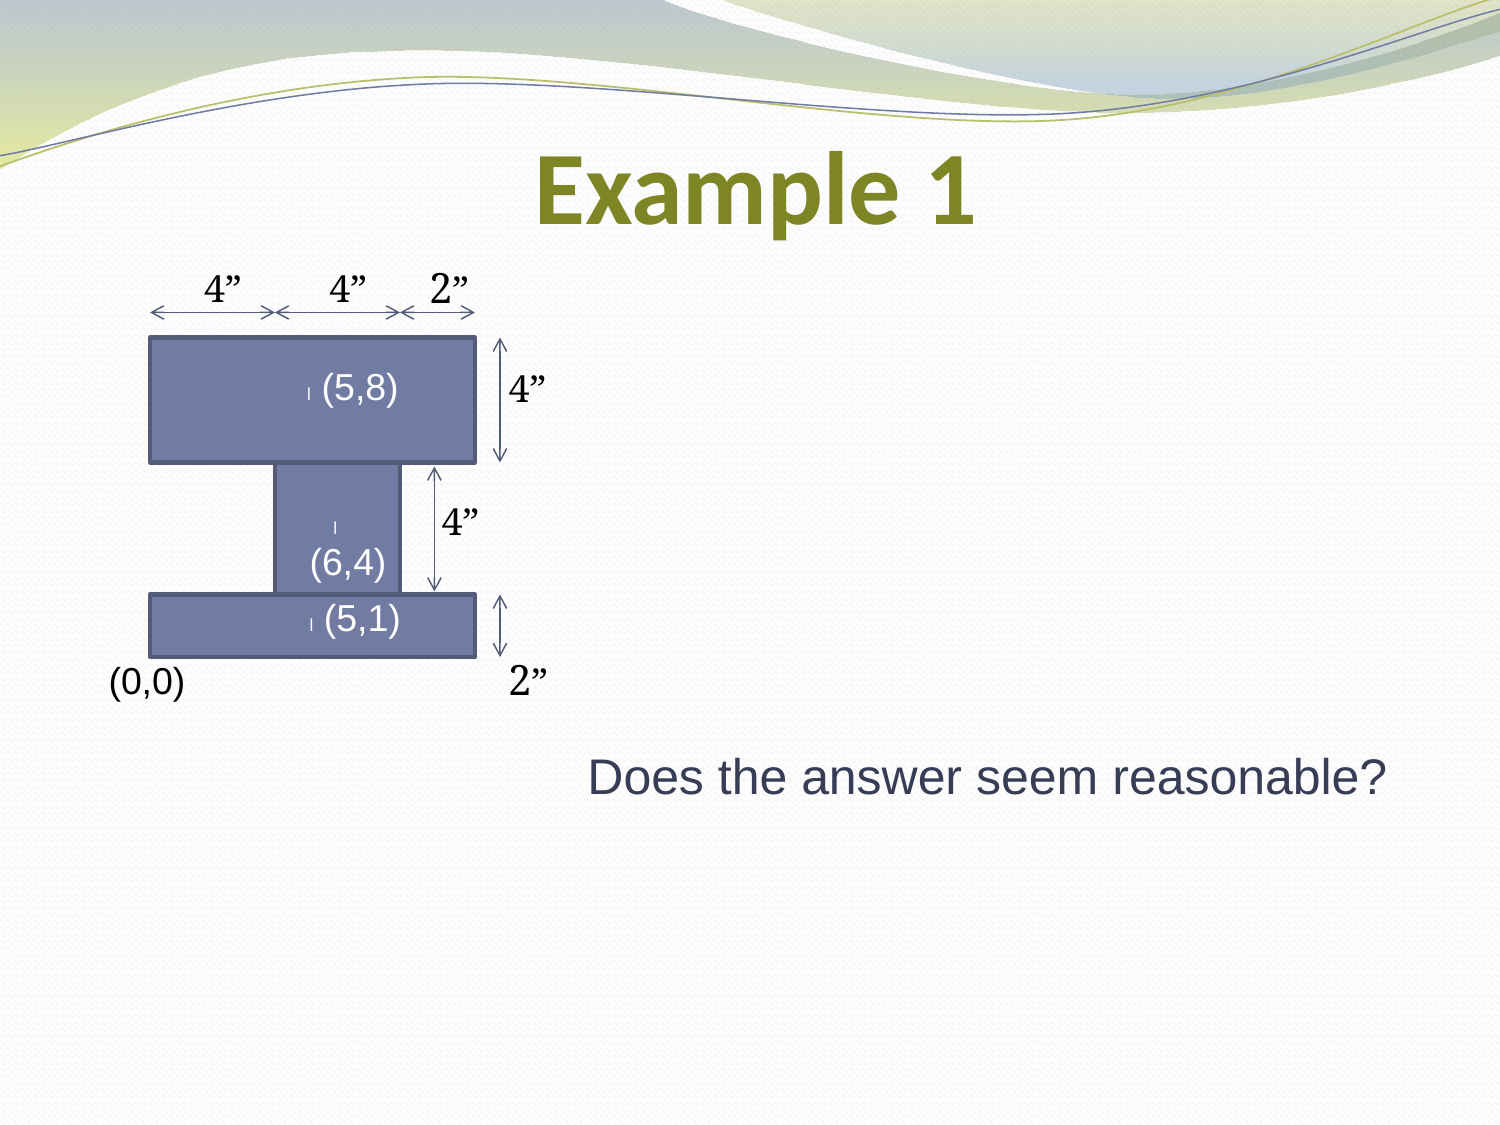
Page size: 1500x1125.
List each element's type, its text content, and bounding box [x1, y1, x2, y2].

text_box Does the answer seem reasonable? [572, 737, 1445, 813]
title Example 1 [92, 57, 1443, 246]
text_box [93, 254, 570, 711]
